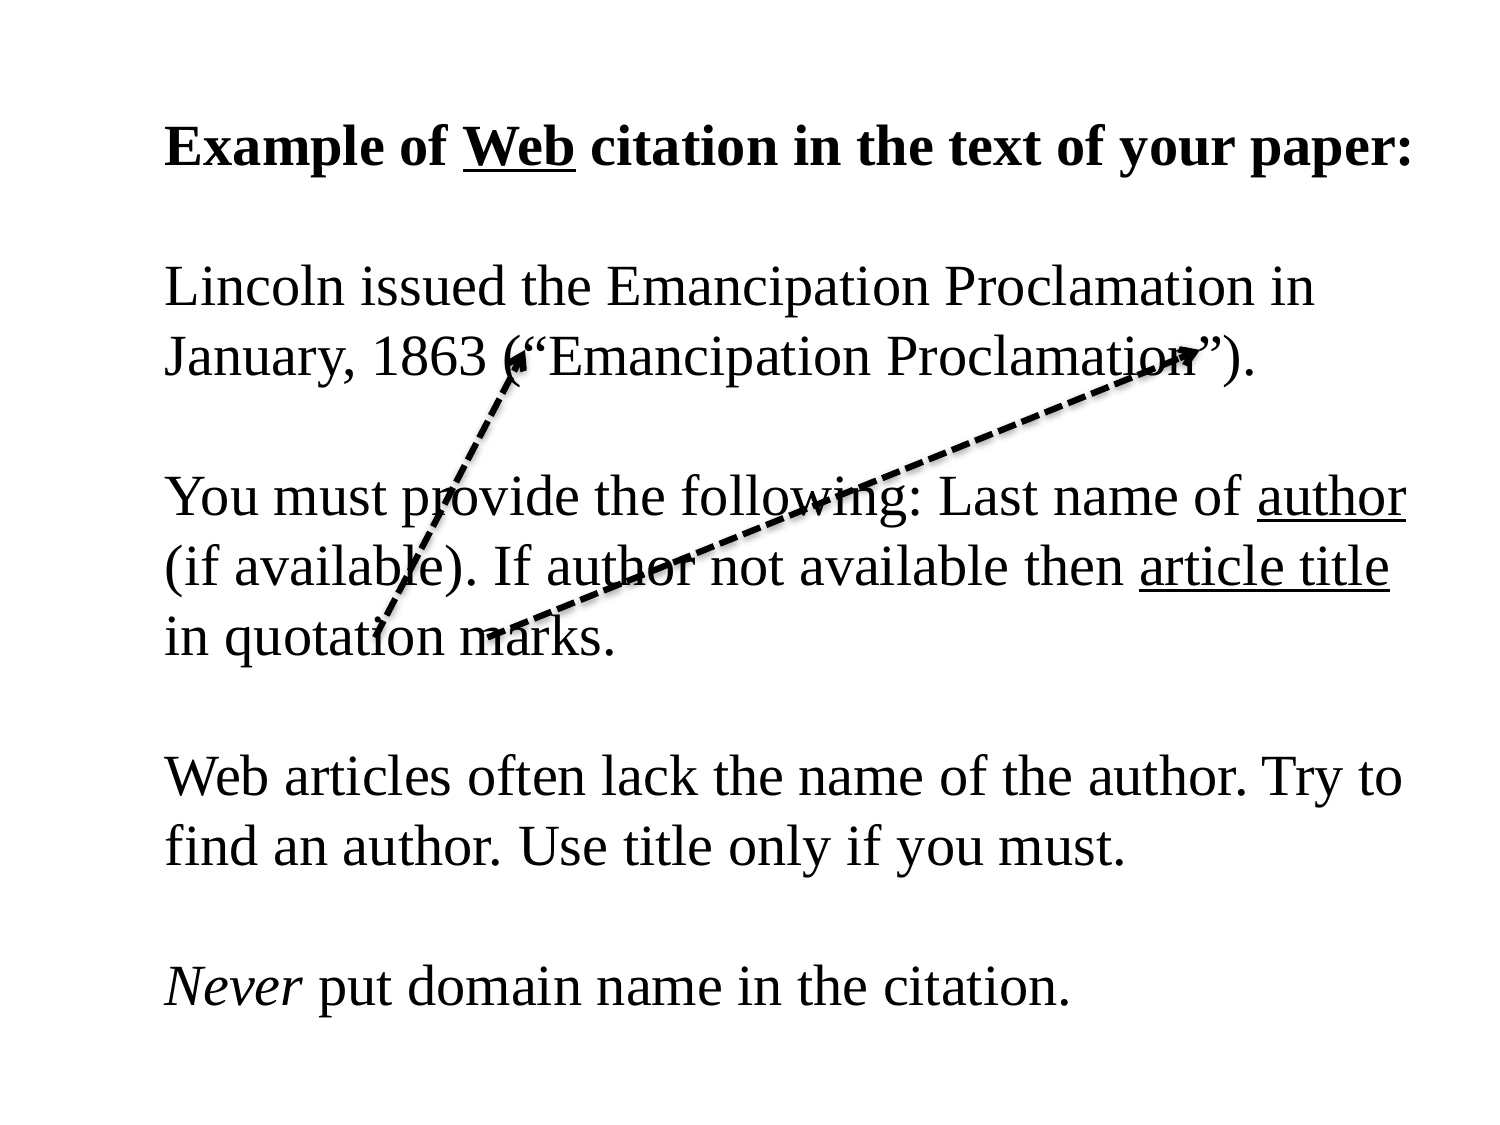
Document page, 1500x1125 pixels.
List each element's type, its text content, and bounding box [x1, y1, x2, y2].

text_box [374, 349, 526, 638]
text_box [526, 349, 1201, 638]
text_box Example of Web citation in the text of your paper: Lincoln issued the Emancipation Proclamation in January, 1863 (“Emancipation Proclamation”). You must provide the following: Last name of author (if available). If author not available then article title in quotation marks. Web articles often lack the name of the author. Try to find an author. Use title only if you must. Never put domain name in the citation. [149, 99, 1438, 1025]
